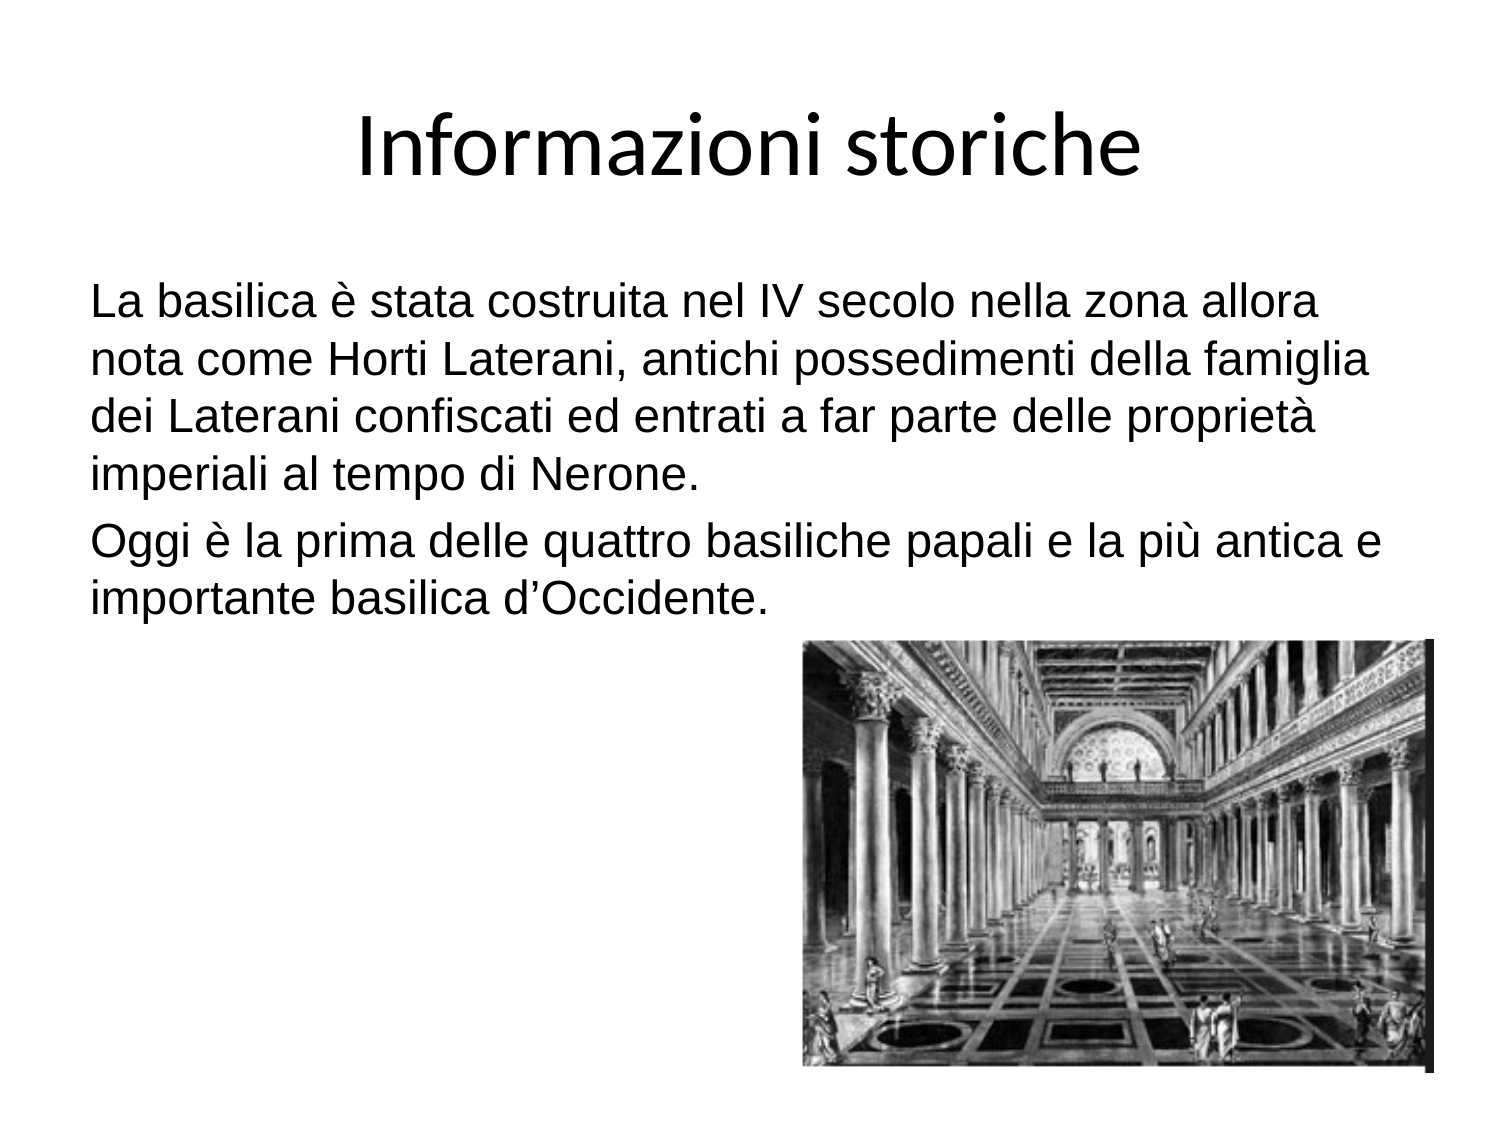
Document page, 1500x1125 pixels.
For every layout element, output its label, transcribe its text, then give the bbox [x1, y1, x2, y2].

title Informazioni storiche [75, 45, 1425, 233]
picture [796, 639, 1434, 1073]
list La basilica è stata costruita nel IV secolo nella zona allora nota come Horti Laterani, antichi possedimenti della famiglia dei Laterani confiscati ed entrati a far parte delle proprietà imperiali al tempo di Nerone. Oggi è la prima delle quattro basiliche papali e la più antica e importante basilica d’Occidente. [75, 262, 1425, 1005]
